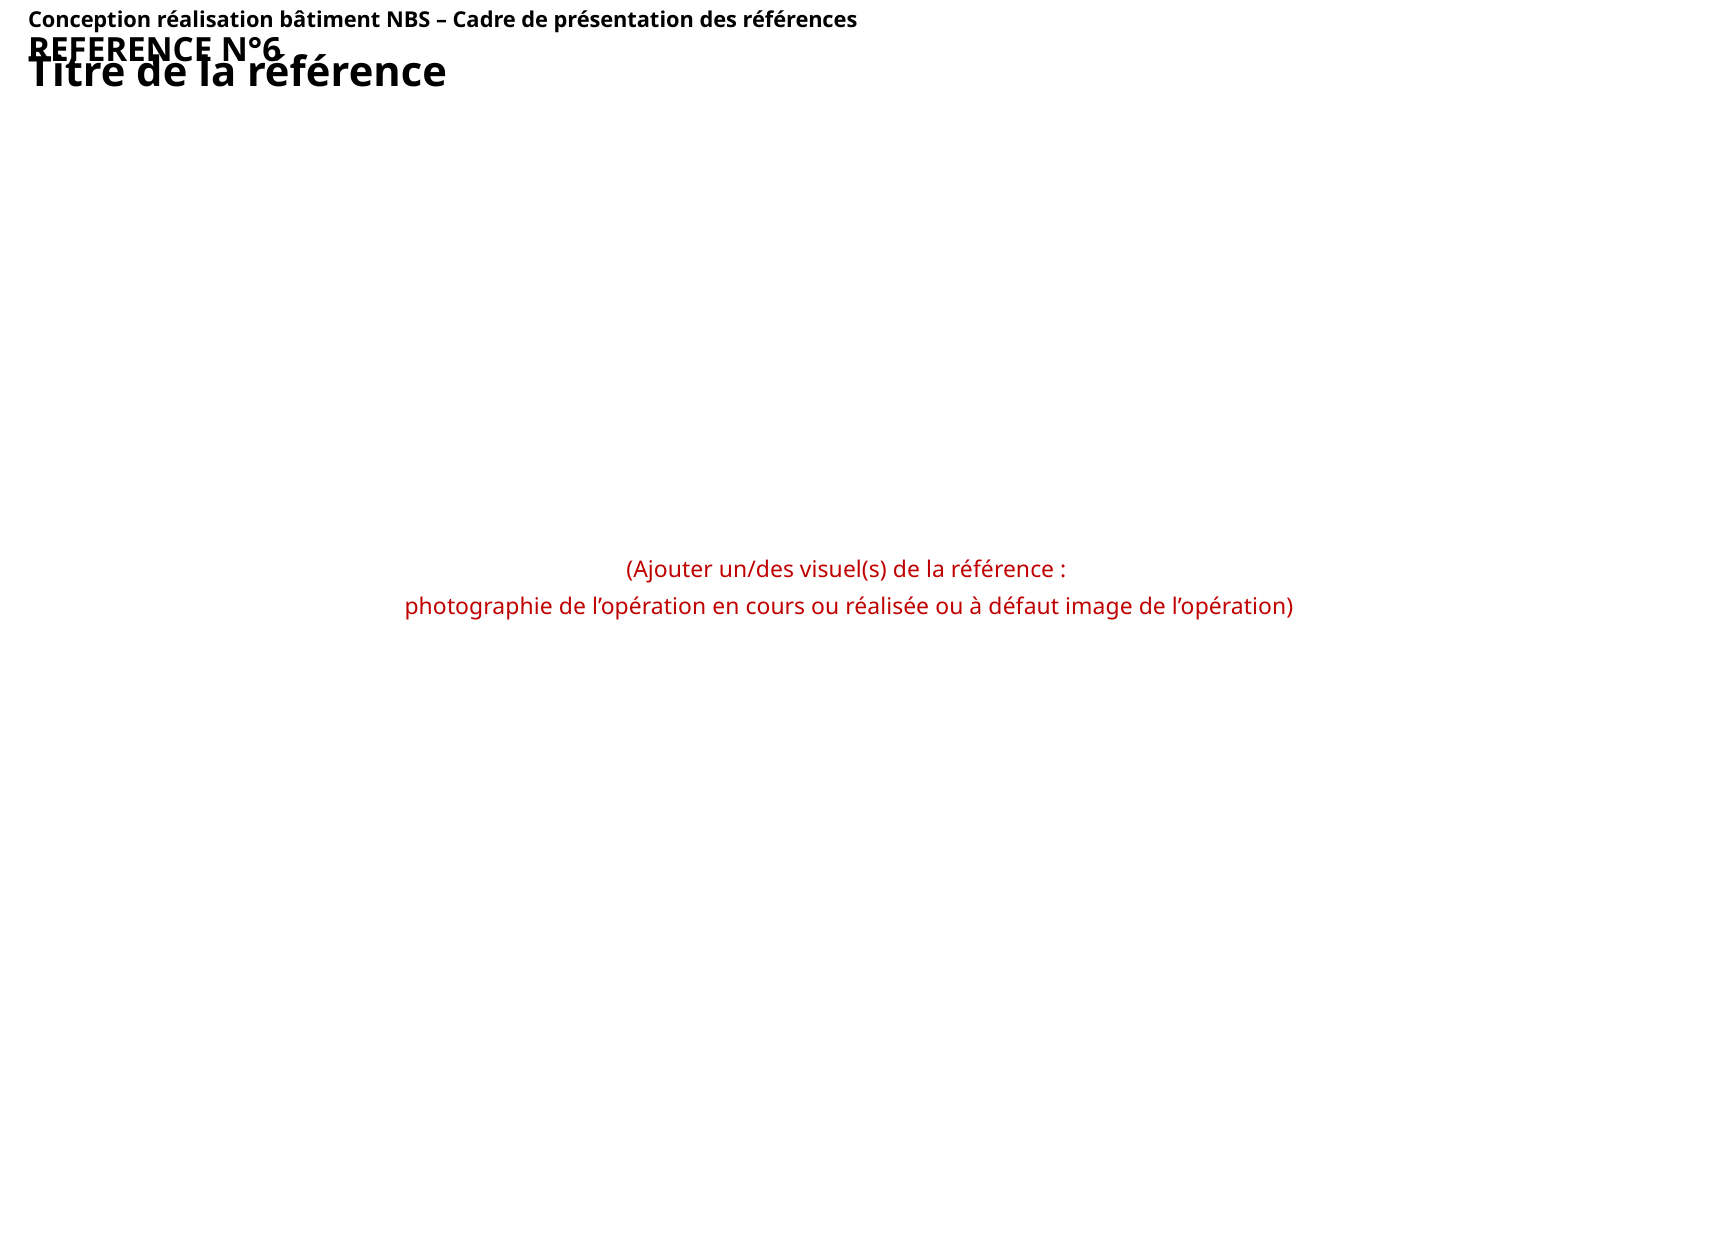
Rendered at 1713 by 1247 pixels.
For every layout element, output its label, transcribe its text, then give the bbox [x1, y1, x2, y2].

text_box Conception réalisation bâtiment NBS – Cadre de présentation des références REFERENCE N°6 [13, 15, 1020, 42]
text_box (Ajouter un/des visuel(s) de la référence : photographie de l’opération en cours ou réalisée ou à défaut image de l’opération) [0, 112, 1700, 1231]
text_box Titre de la référence [13, 42, 1121, 104]
